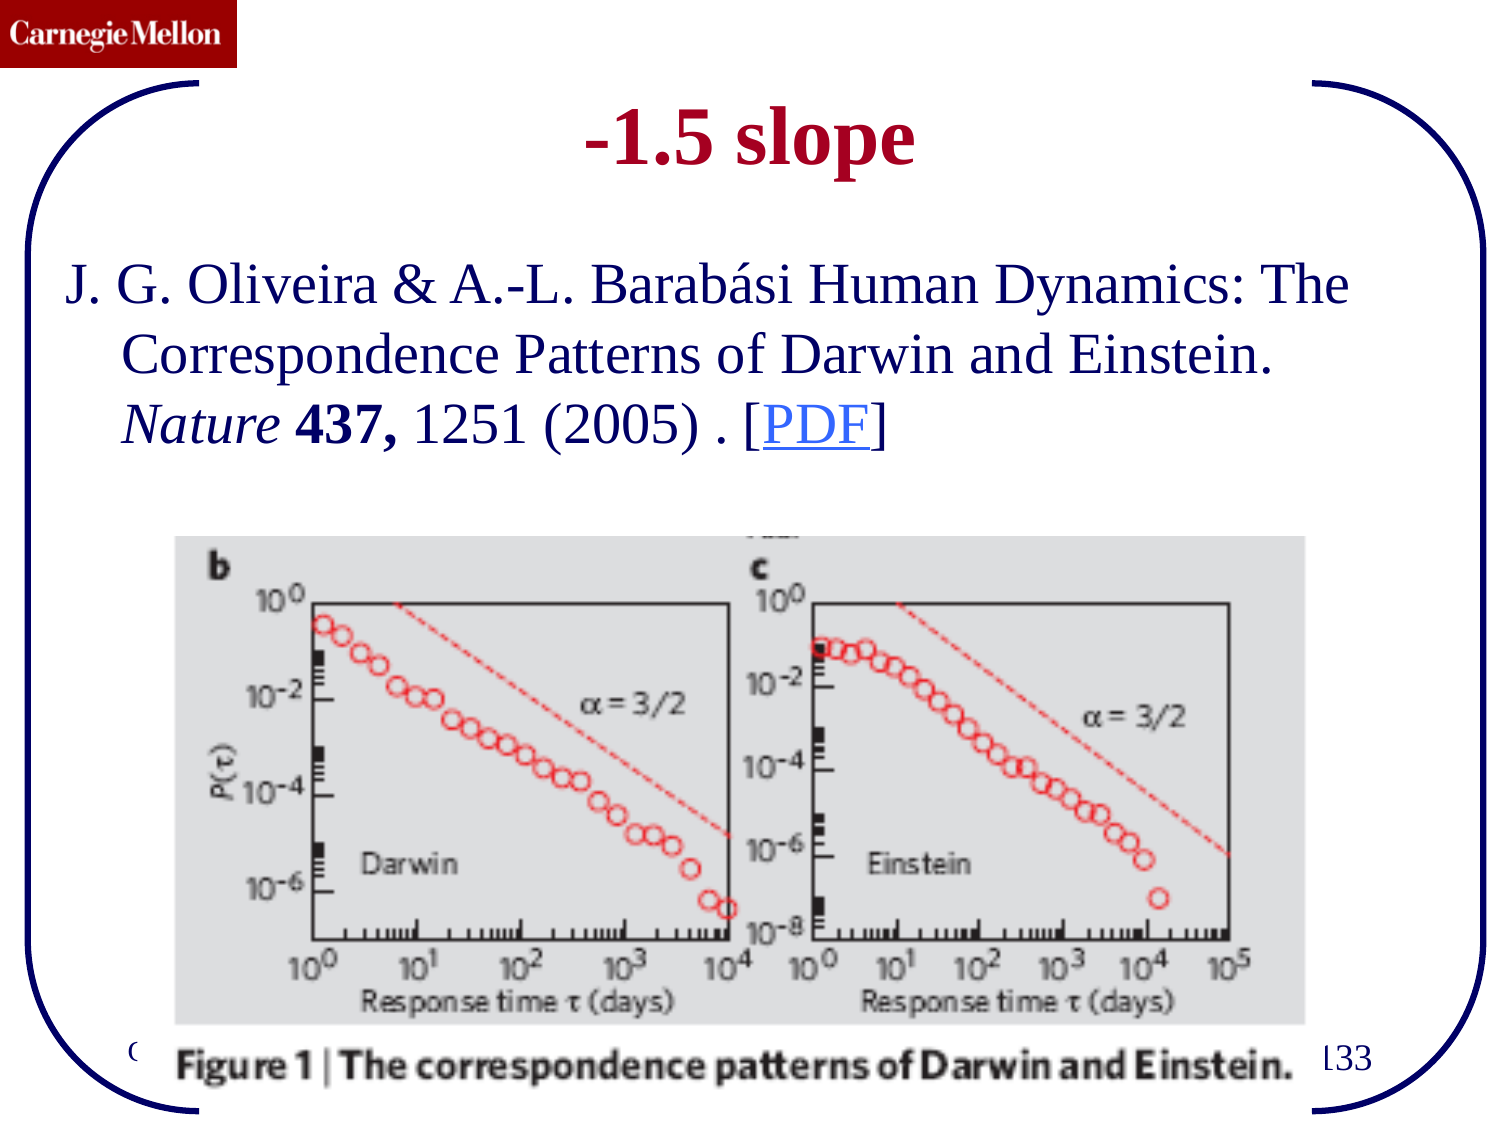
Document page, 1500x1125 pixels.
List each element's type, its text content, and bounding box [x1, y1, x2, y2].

title -1.5 slope [112, 37, 1388, 106]
picture [0, 0, 237, 68]
slide_number Gov. of India [112, 1088, 138, 1101]
text_box [27, 83, 1484, 1112]
slide_number 133 [1373, 1094, 1388, 1101]
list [137, 536, 1326, 1090]
